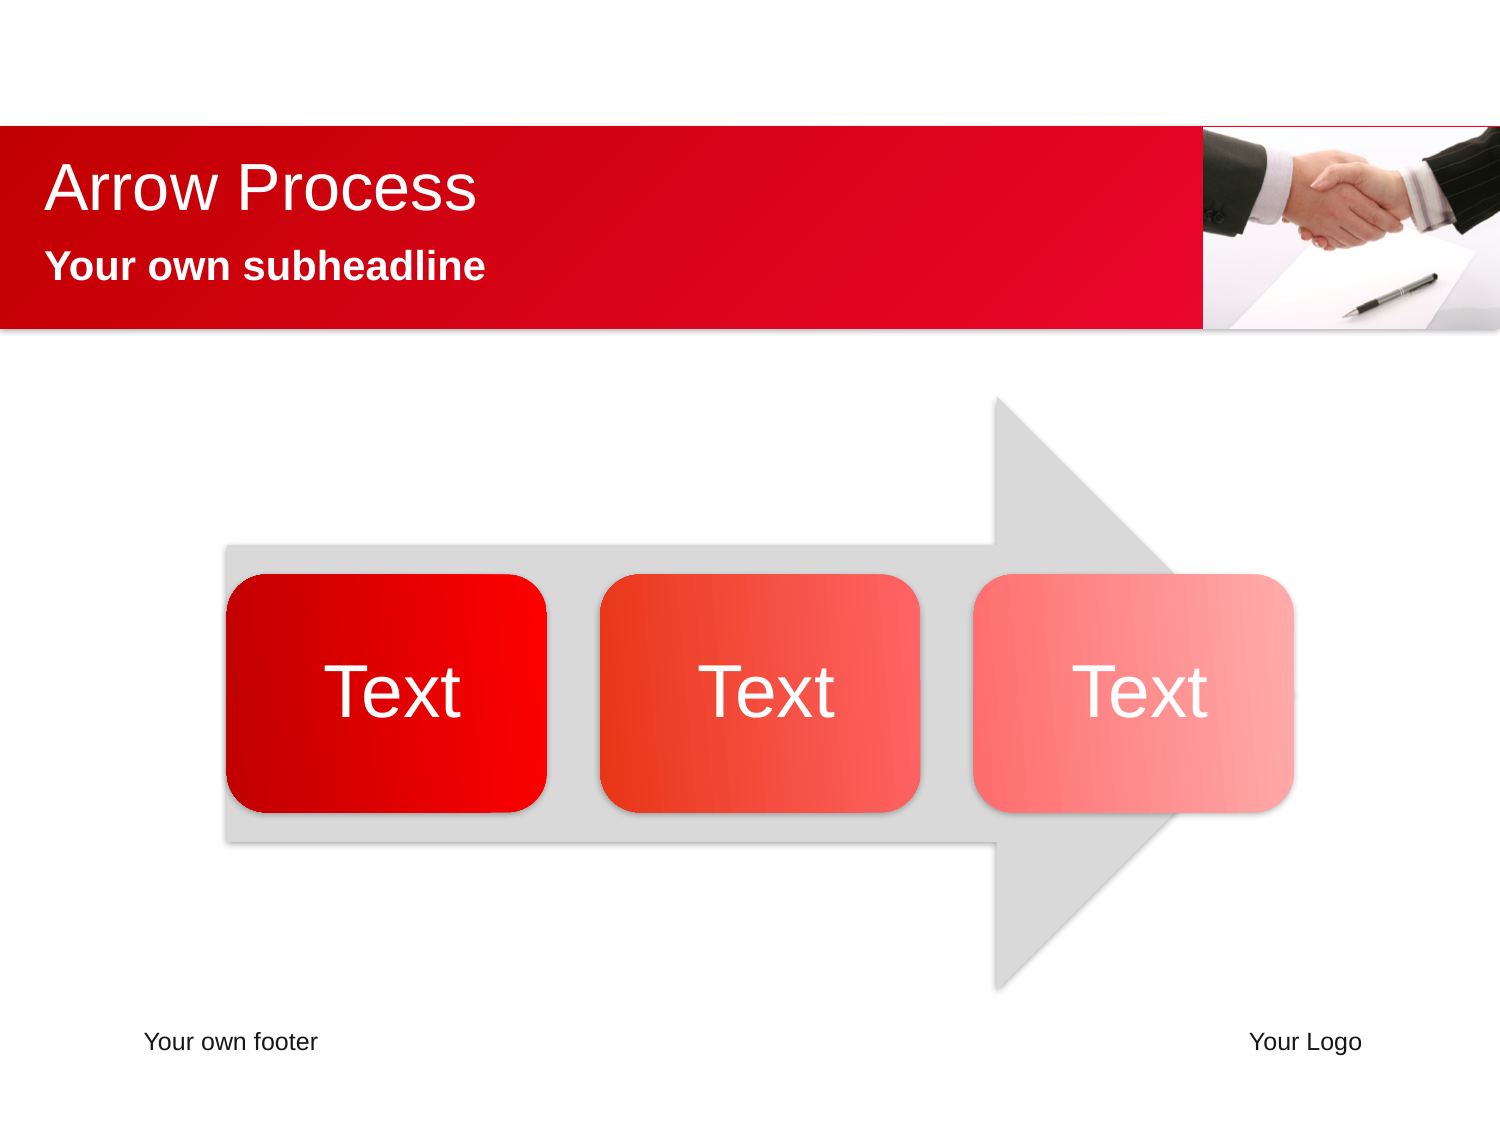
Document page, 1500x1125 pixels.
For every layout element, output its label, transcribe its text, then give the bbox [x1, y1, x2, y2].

text_box Your own footer [143, 1010, 396, 1070]
title Arrow Process [29, 136, 782, 230]
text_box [226, 395, 1295, 991]
list Your own subheadline [29, 237, 1094, 297]
picture [1203, 127, 1500, 329]
text_box Your Logo [1110, 1010, 1363, 1070]
